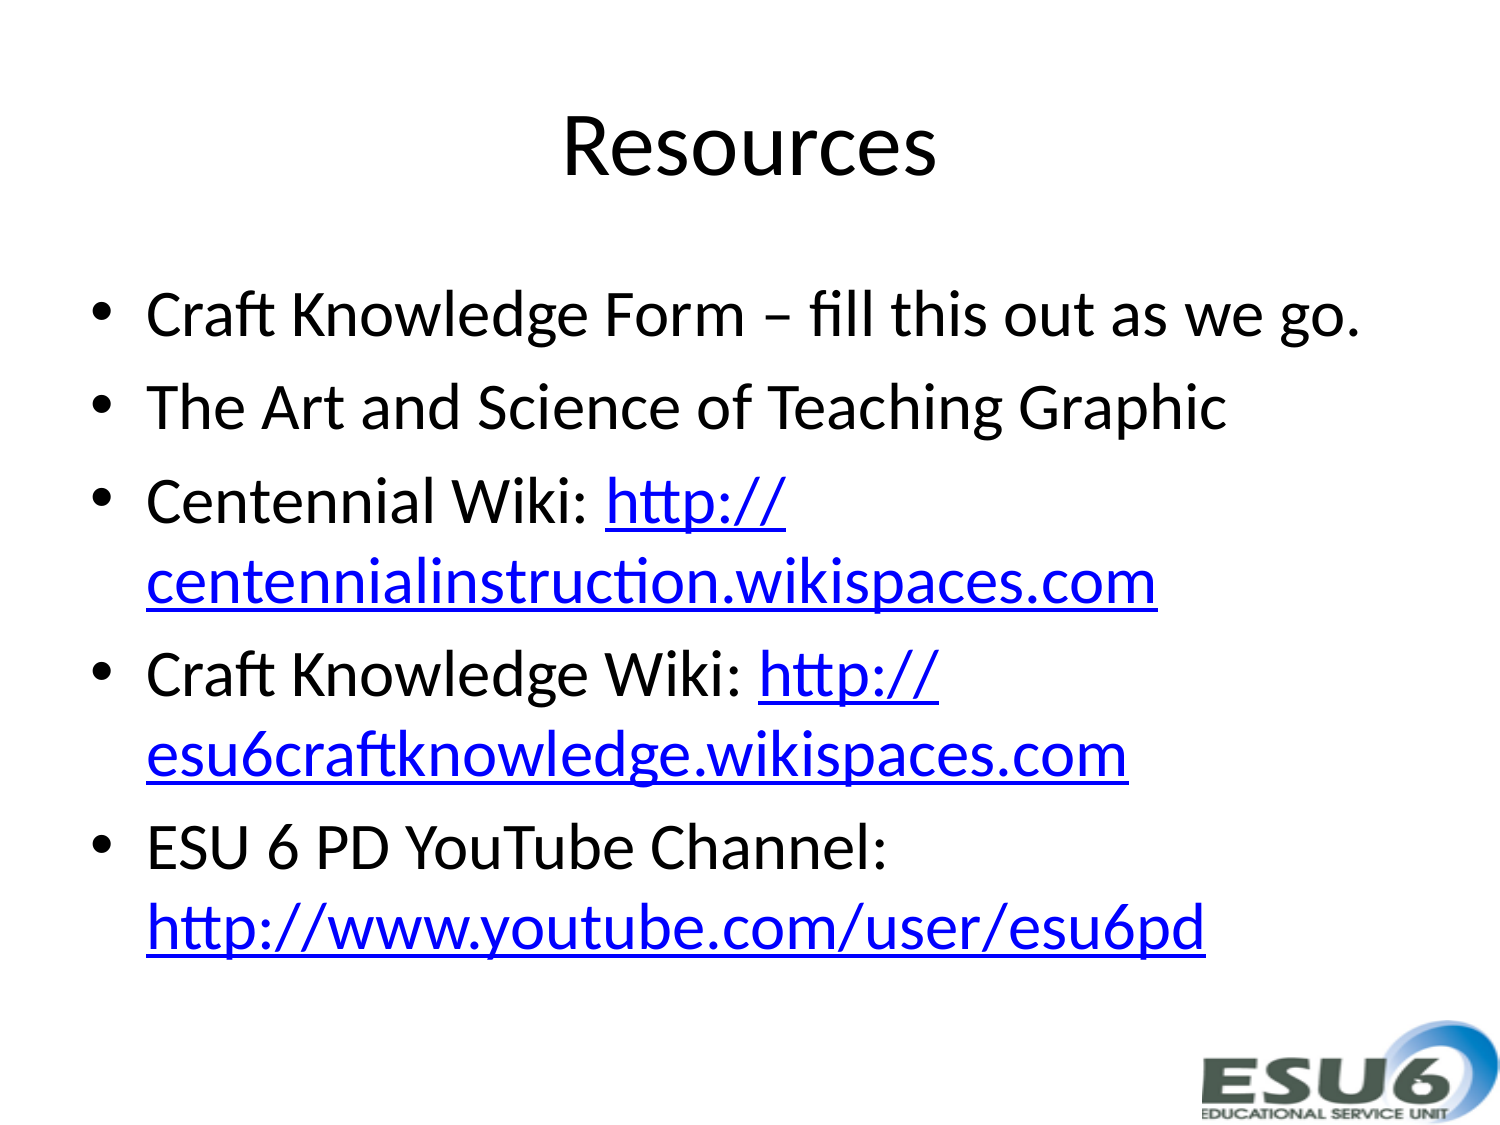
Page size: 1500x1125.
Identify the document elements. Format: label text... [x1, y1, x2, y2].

list Craft Knowledge Form – fill this out as we go. The Art and Science of Teaching Graphic Centennial Wiki: http://centennialinstruction.wikispaces.com Craft Knowledge Wiki: http://esu6craftknowledge.wikispaces.com ESU 6 PD YouTube Channel: http://www.youtube.com/user/esu6pd [75, 262, 1425, 1005]
picture [1202, 1020, 1500, 1125]
title Resources [75, 45, 1425, 233]
